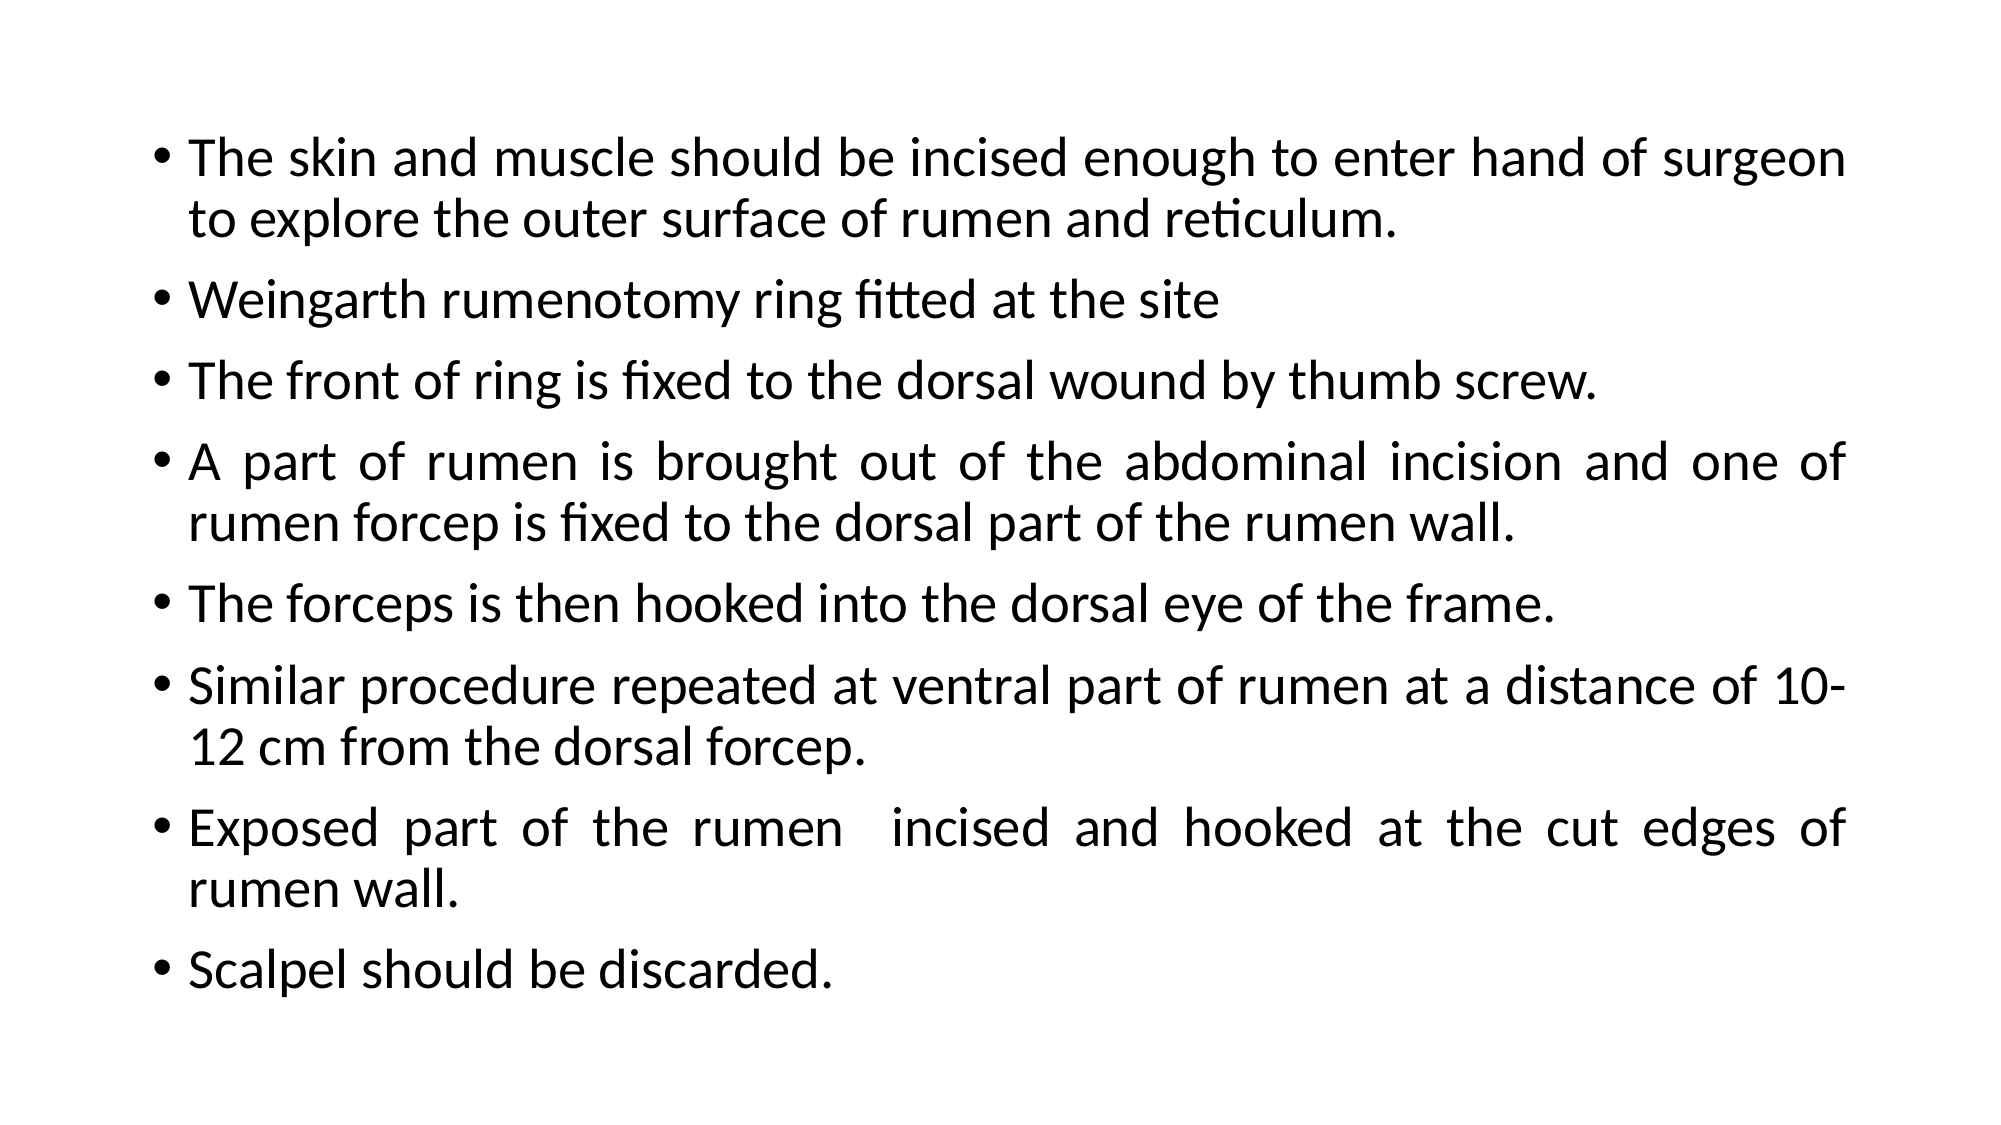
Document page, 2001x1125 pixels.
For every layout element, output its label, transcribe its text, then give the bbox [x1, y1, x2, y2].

list The skin and muscle should be incised enough to enter hand of surgeon to explore the outer surface of rumen and reticulum. Weingarth rumenotomy ring fitted at the site The front of ring is fixed to the dorsal wound by thumb screw. A part of rumen is brought out of the abdominal incision and one of rumen forcep is fixed to the dorsal part of the rumen wall. The forceps is then hooked into the dorsal eye of the frame. Similar procedure repeated at ventral part of rumen at a distance of 10-12 cm from the dorsal forcep. Exposed part of the rumen incised and hooked at the cut edges of rumen wall. Scalpel should be discarded. [137, 120, 1863, 1014]
